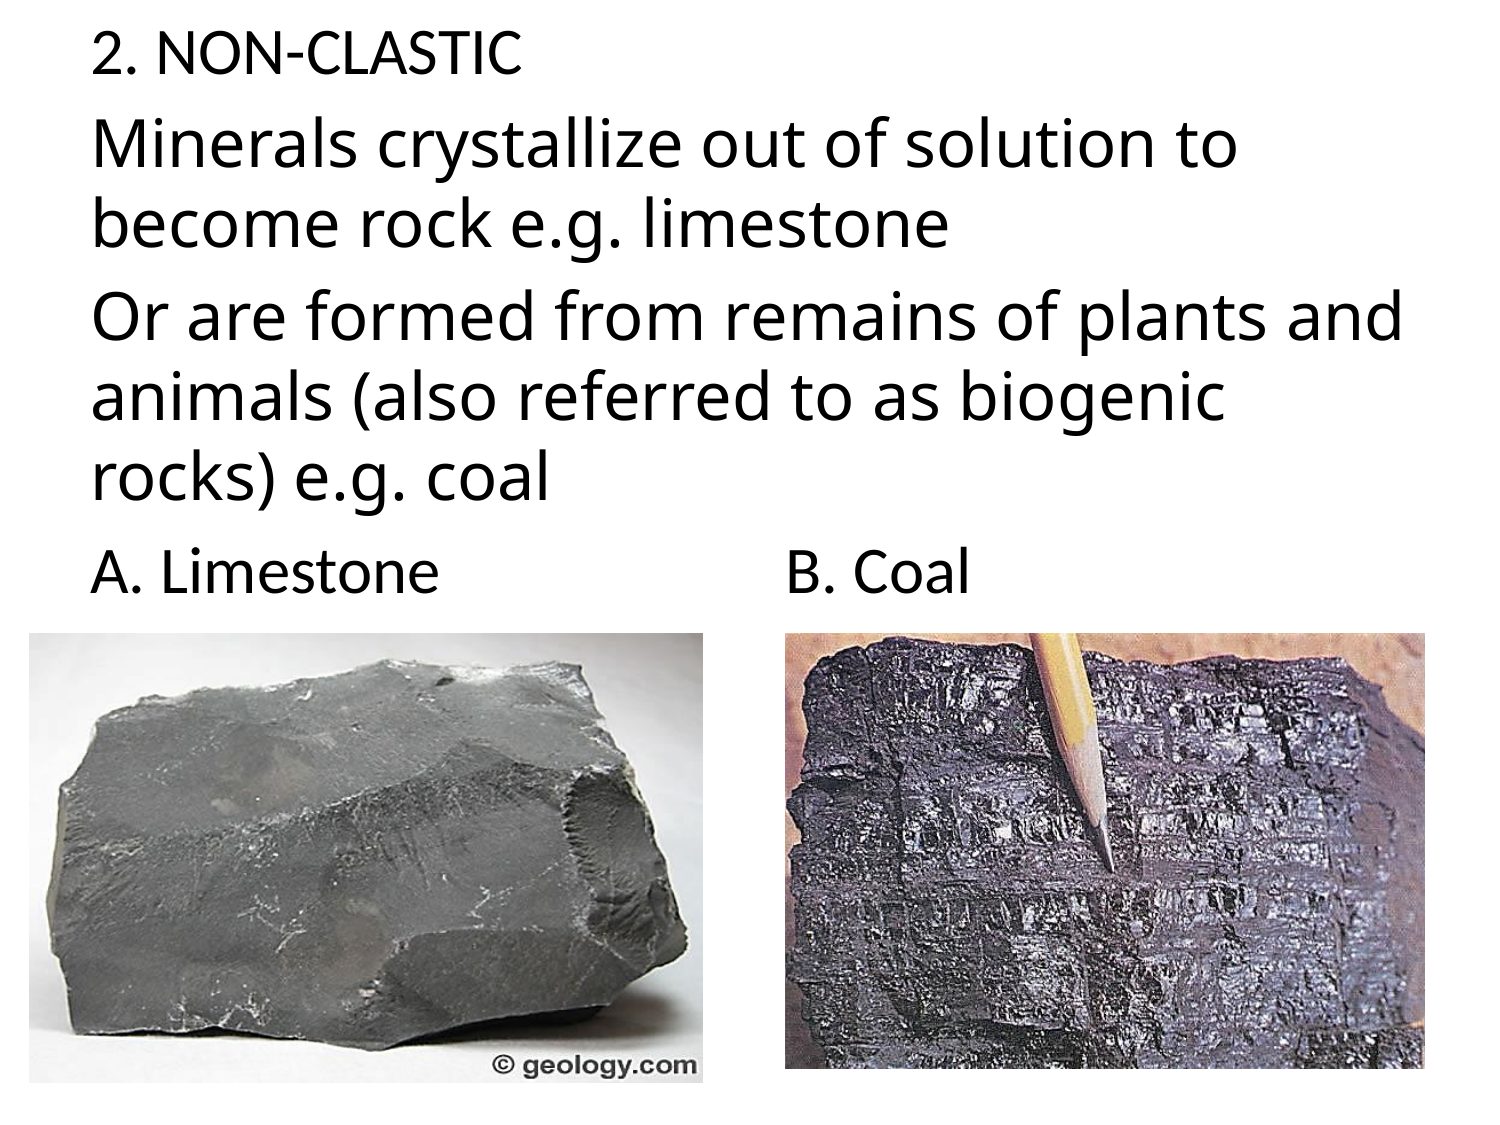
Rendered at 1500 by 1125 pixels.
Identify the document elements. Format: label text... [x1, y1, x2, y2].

picture [29, 633, 703, 1083]
picture [785, 633, 1426, 1069]
list 2. NON-CLASTIC Minerals crystallize out of solution to become rock e.g. limestone Or are formed from remains of plants and animals (also referred to as biogenic rocks) e.g. coal A. Limestone B. Coal [75, 0, 1425, 1125]
